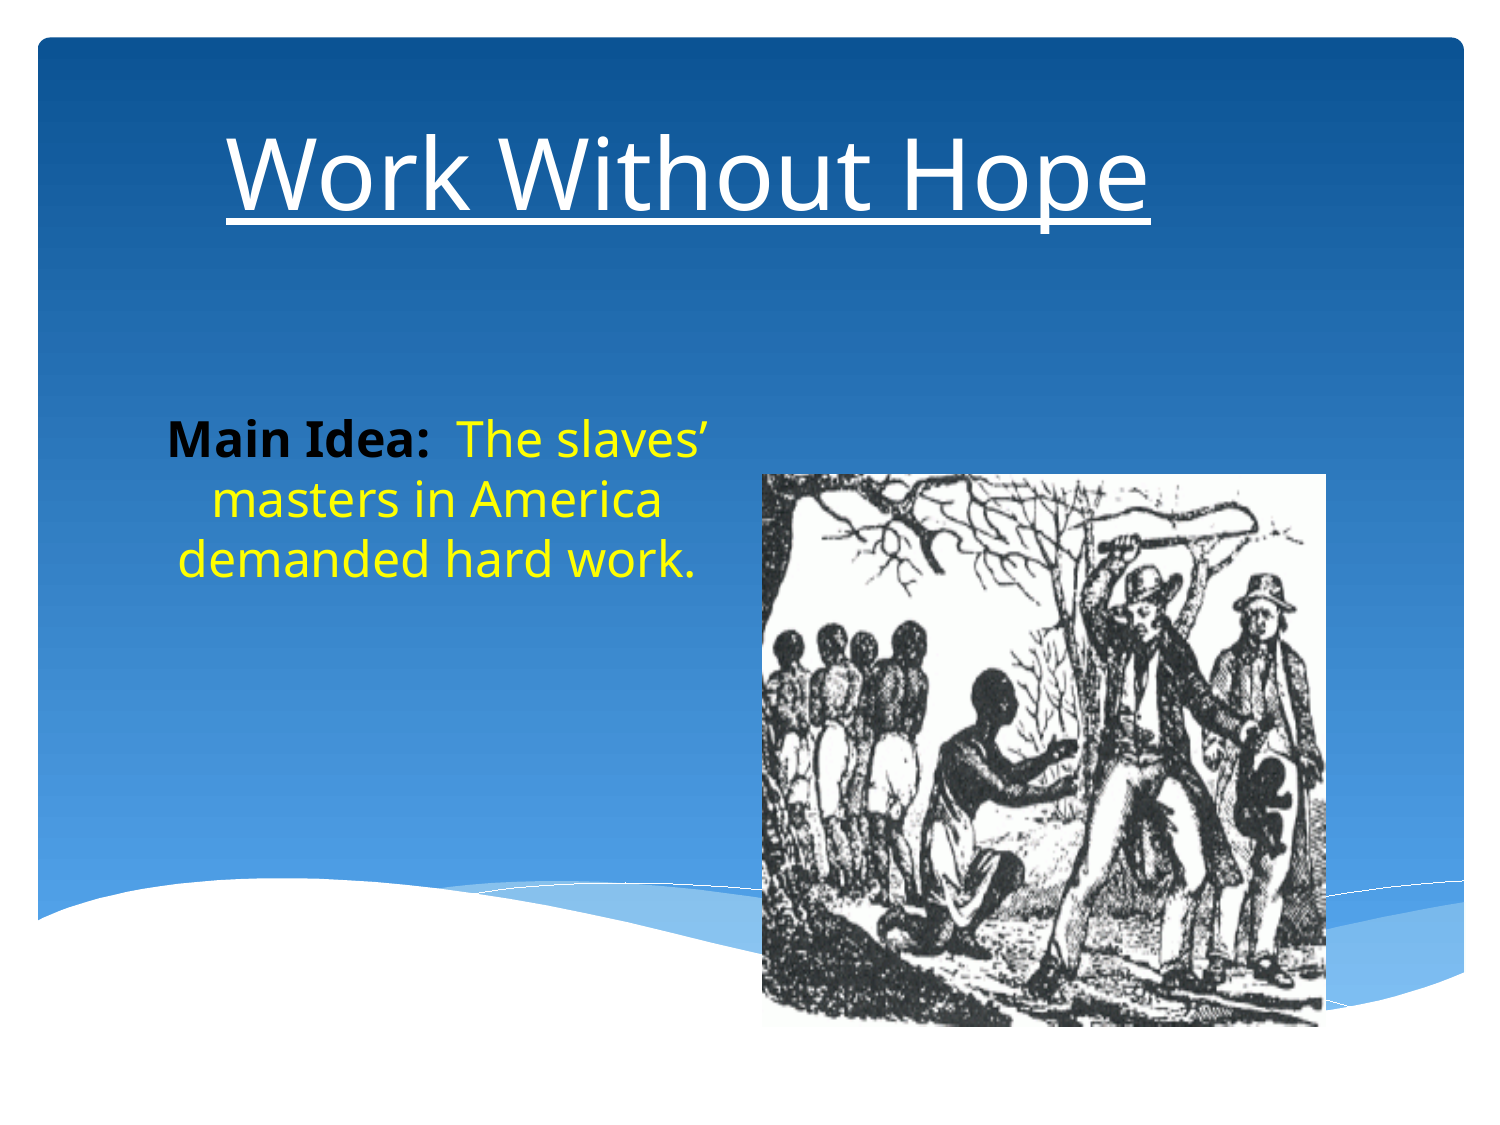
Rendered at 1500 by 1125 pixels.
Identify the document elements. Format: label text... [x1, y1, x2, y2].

subtitle Main Idea: The slaves’ masters in America demanded hard work. [99, 399, 775, 663]
picture [762, 474, 1327, 1027]
title Work Without Hope [99, 24, 1278, 238]
